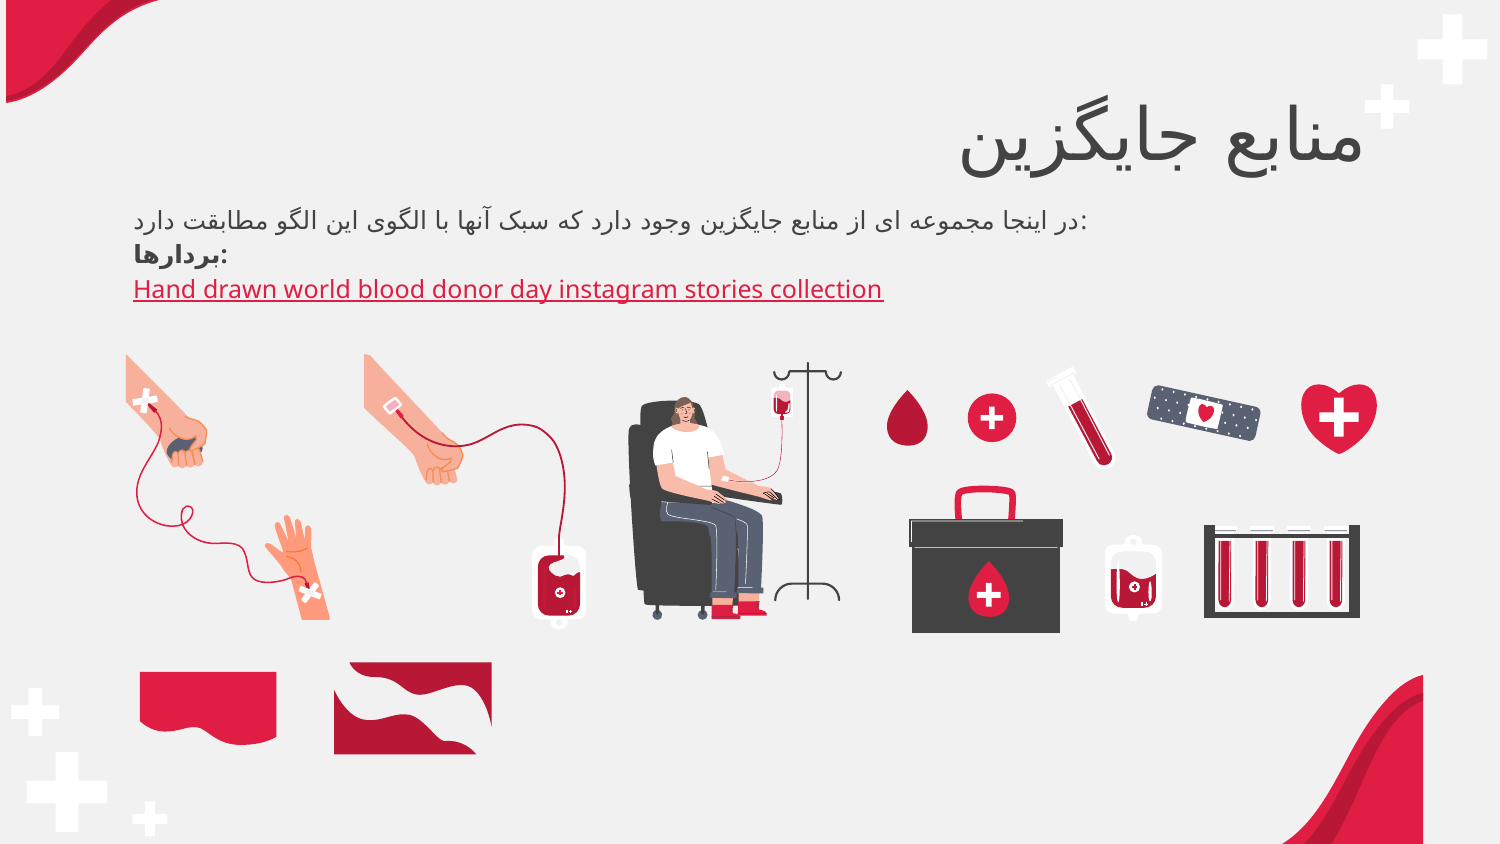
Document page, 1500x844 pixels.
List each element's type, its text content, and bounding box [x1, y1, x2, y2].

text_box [1104, 534, 1163, 622]
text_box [125, 353, 330, 621]
list در اینجا مجموعه ای از منابع جایگزین وجود دارد که سبک آنها با الگوی این الگو مطابقت دارد: بردارها: Hand drawn world blood donor day instagram stories collection [118, 184, 1382, 367]
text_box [1045, 366, 1118, 470]
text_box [625, 361, 843, 621]
text_box [967, 393, 1017, 443]
text_box [349, 662, 492, 727]
text_box [334, 690, 477, 755]
text_box [139, 671, 277, 745]
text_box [908, 485, 1064, 634]
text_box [1203, 525, 1361, 619]
title منابع جایگزین [118, 72, 1382, 167]
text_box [363, 353, 587, 630]
text_box [980, 406, 1004, 430]
text_box [887, 390, 928, 446]
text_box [1298, 384, 1380, 455]
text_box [1146, 385, 1262, 442]
